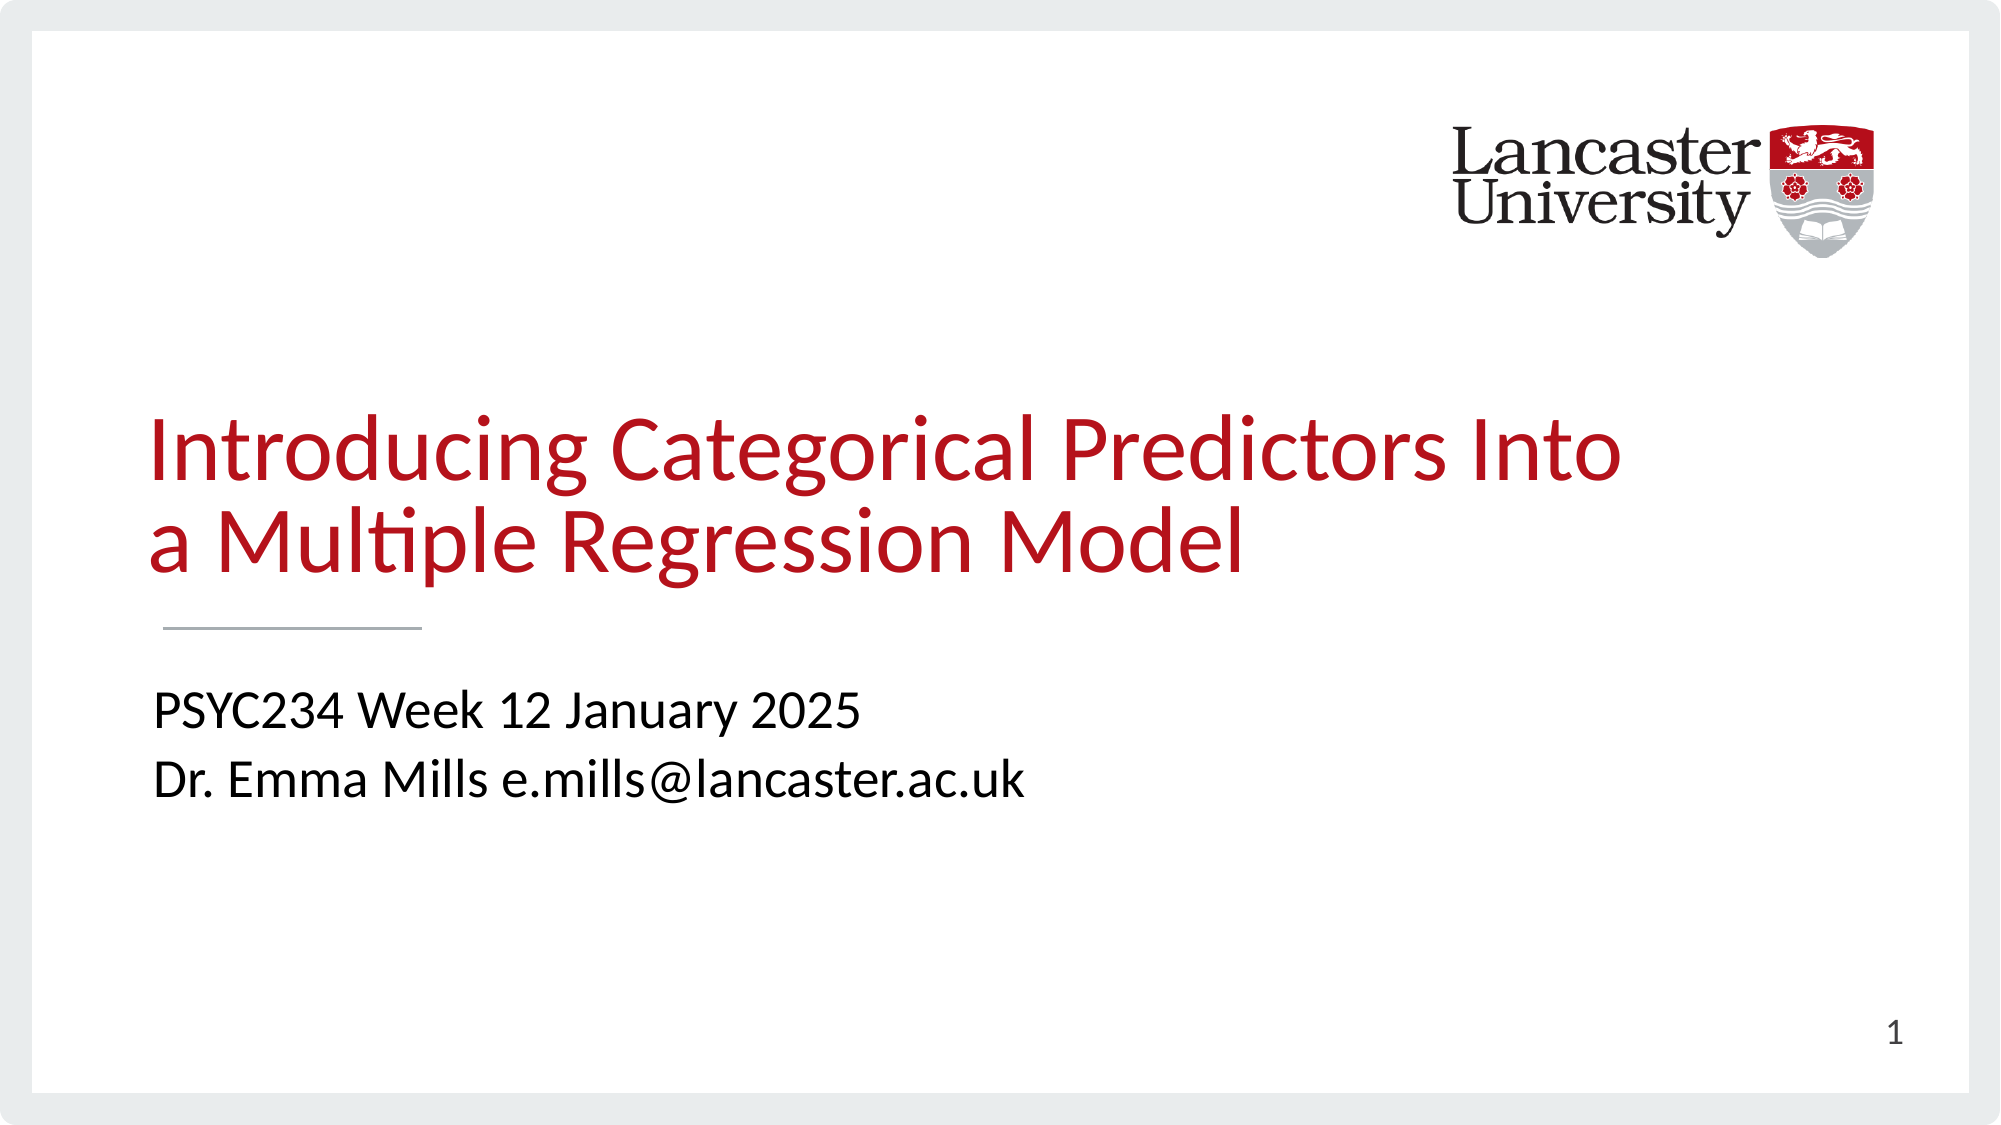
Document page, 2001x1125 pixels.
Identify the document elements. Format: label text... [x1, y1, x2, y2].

title Introducing Categorical Predictors Into a Multiple Regression Model [147, 361, 1648, 592]
subtitle PSYC234 Week 12 January 2025 Dr. Emma Mills e.mills@lancaster.ac.uk [153, 681, 1654, 953]
slide_number 1 [1468, 999, 1919, 1060]
